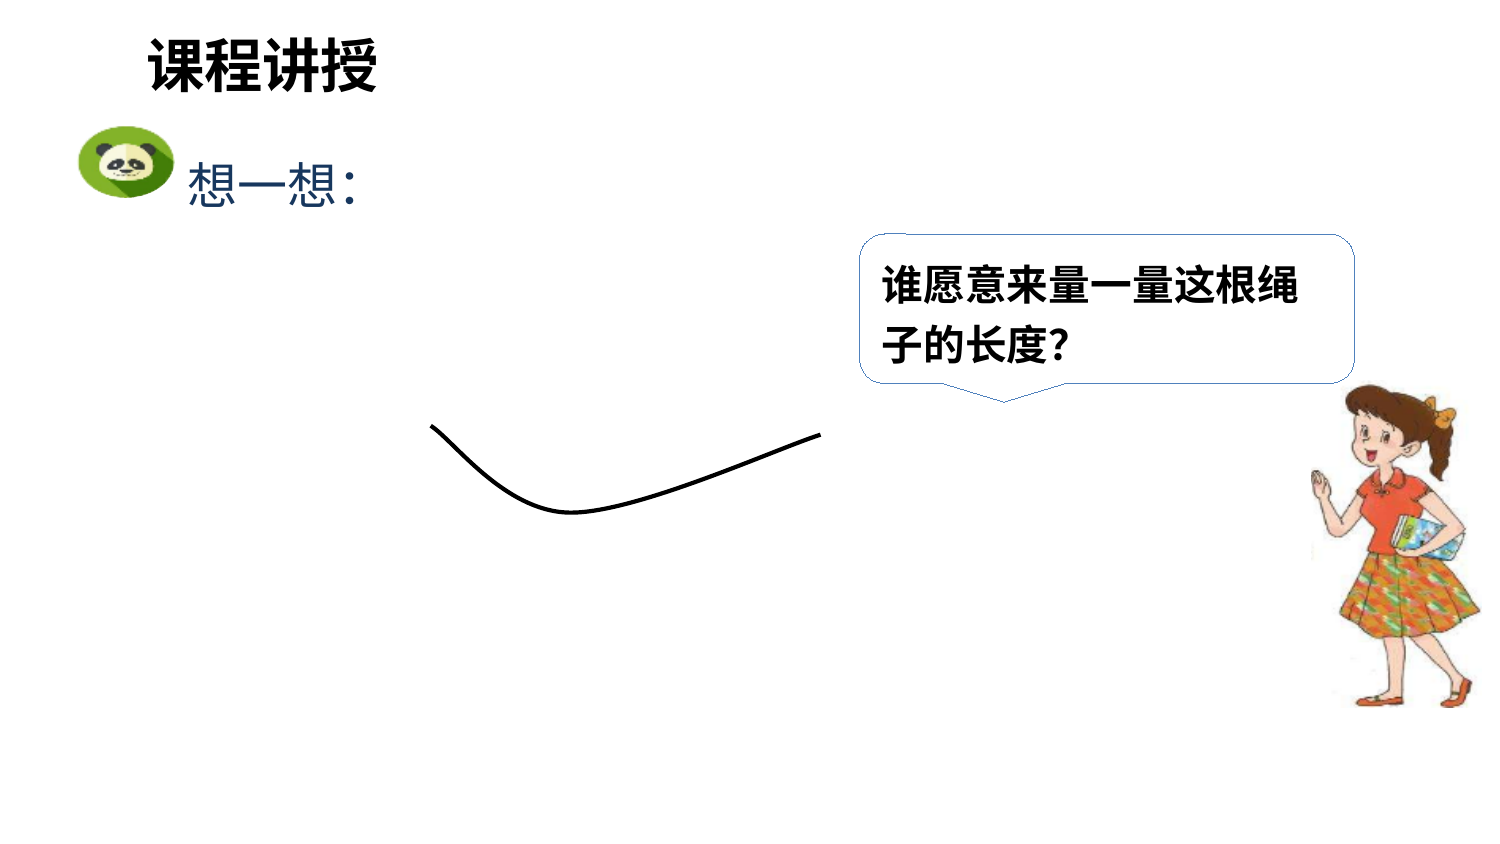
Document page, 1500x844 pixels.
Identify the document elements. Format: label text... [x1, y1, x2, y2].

text_box [430, 425, 821, 513]
text_box 谁愿意来量一量这根绳子的长度？ [859, 233, 1355, 403]
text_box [76, 122, 412, 224]
text_box 课程讲授 [131, 21, 419, 107]
picture [1311, 380, 1482, 709]
